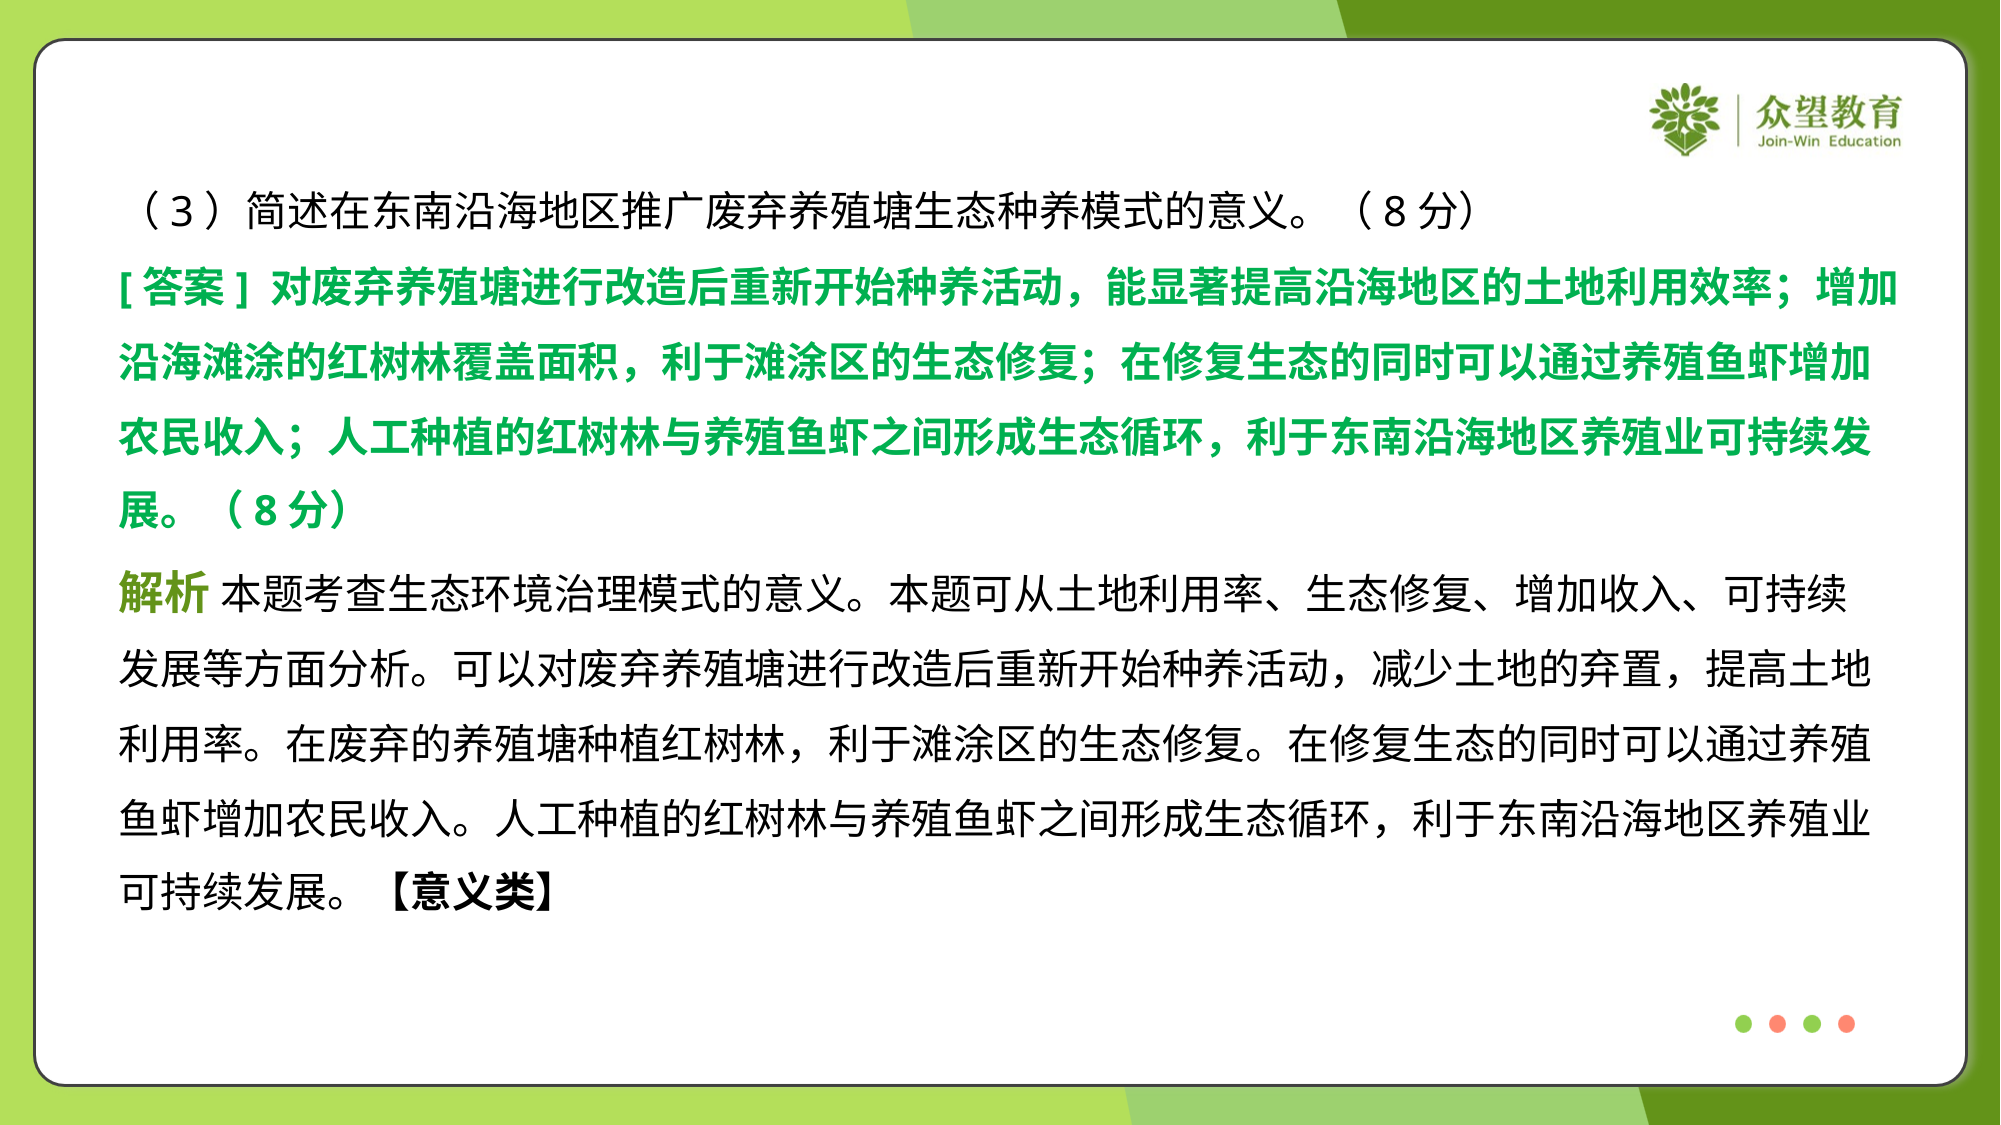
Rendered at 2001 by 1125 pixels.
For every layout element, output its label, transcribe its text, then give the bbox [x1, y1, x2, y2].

picture [0, 0, 2000, 1125]
text_box （3）简述在东南沿海地区推广废弃养殖塘生态种养模式的意义。（8分） [118, 159, 1883, 227]
text_box 解析 本题考查生态环境治理模式的意义。本题可从土地利用率、生态修复、增加收入、可持续 发展等方面分析。可以对废弃养殖塘进行改造后重新开始种养活动，减少土地的弃置，提高土地 利用率。在废弃的养殖塘种植红树林，利于滩涂区的生态修复。在修复生态的同时可以通过养殖 鱼虾增加农民收入。人工种植的红树林与养殖鱼虾之间形成生态循环，利于东南沿海地区养殖业 可持续发展。【意义类】 [118, 541, 1883, 909]
text_box [答案] 对废弃养殖塘进行改造后重新开始种养活动，能显著提高沿海地区的土地利用效率；增加 沿海滩涂的红树林覆盖面积，利于滩涂区的生态修复；在修复生态的同时可以通过养殖鱼虾增加 农民收入；人工种植的红树林与养殖鱼虾之间形成生态循环，利于东南沿海地区养殖业可持续发 展。（8分） [118, 235, 1883, 526]
